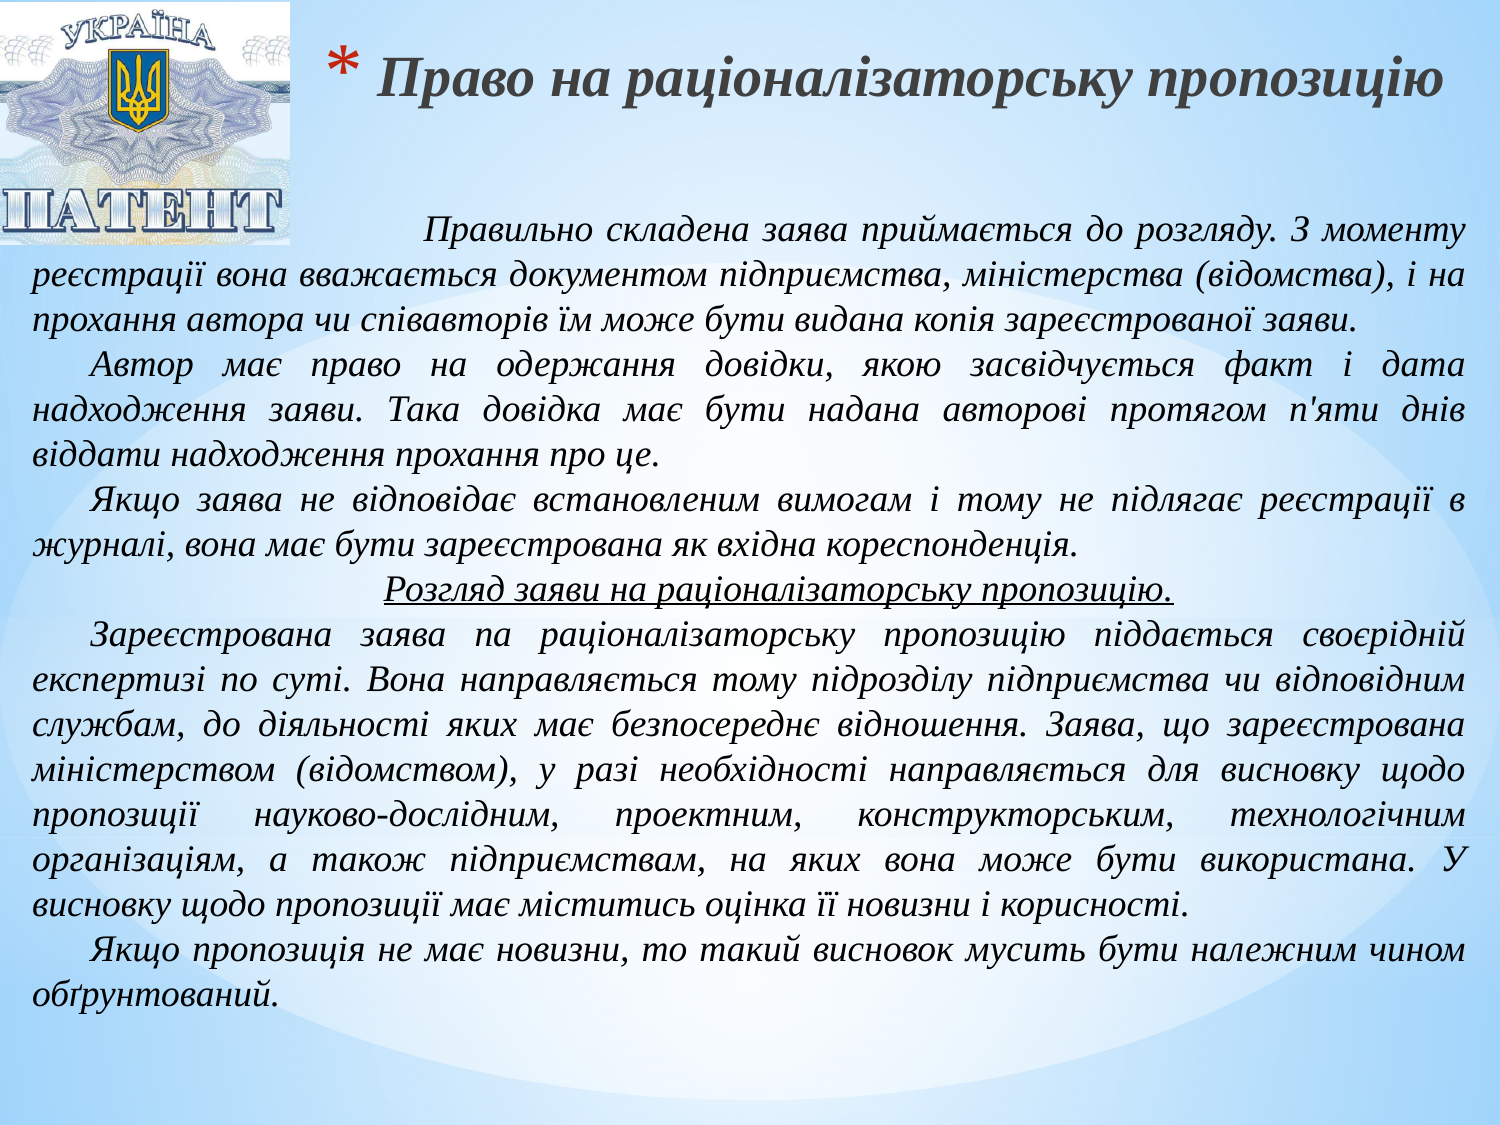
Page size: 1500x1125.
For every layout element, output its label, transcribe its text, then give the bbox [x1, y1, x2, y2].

picture [0, 2, 290, 245]
text_box Право на раціоналізаторську пропозицію [295, 30, 1482, 124]
text_box Правильно складена заява приймається до розгляду. З моменту реєстрації вона вважається документом підприємства, міністерства (відомства), і на прохання автора чи співавторів їм може бути видана копія зареєстрованої заяви. Автор має право на одержання довідки, якою засвідчується факт і дата надходження заяви. Така довідка має бути надана авторові протягом п'яти днів віддати надходження прохання про це. Якщо заява не відповідає встановленим вимогам і тому не підлягає реєстрації в журналі, вона має бути зареєстрована як вхідна кореспонденція. Розгляд заяви на раціоналізаторську пропозицію. Зареєстрована заява па раціоналізаторську пропозицію піддається своєрідній експертизі по суті. Вона направляється тому підрозділу підприємства чи відповідним службам, до діяльності яких має безпосереднє відношення. Заява, що зареєстрована міністерством (відомством), у разі необхідності направляється для висновку щодо пропозиції науково-дослідним, проектним, конструкторським, технологічним організаціям, а також підприємствам, на яких вона може бути використана. У висновку щодо пропозиції має міститись оцінка її новизни і корисності. Якщо пропозиція не має новизни, то такий висновок мусить бути належним чином обґрунтований. [17, 196, 1482, 1021]
